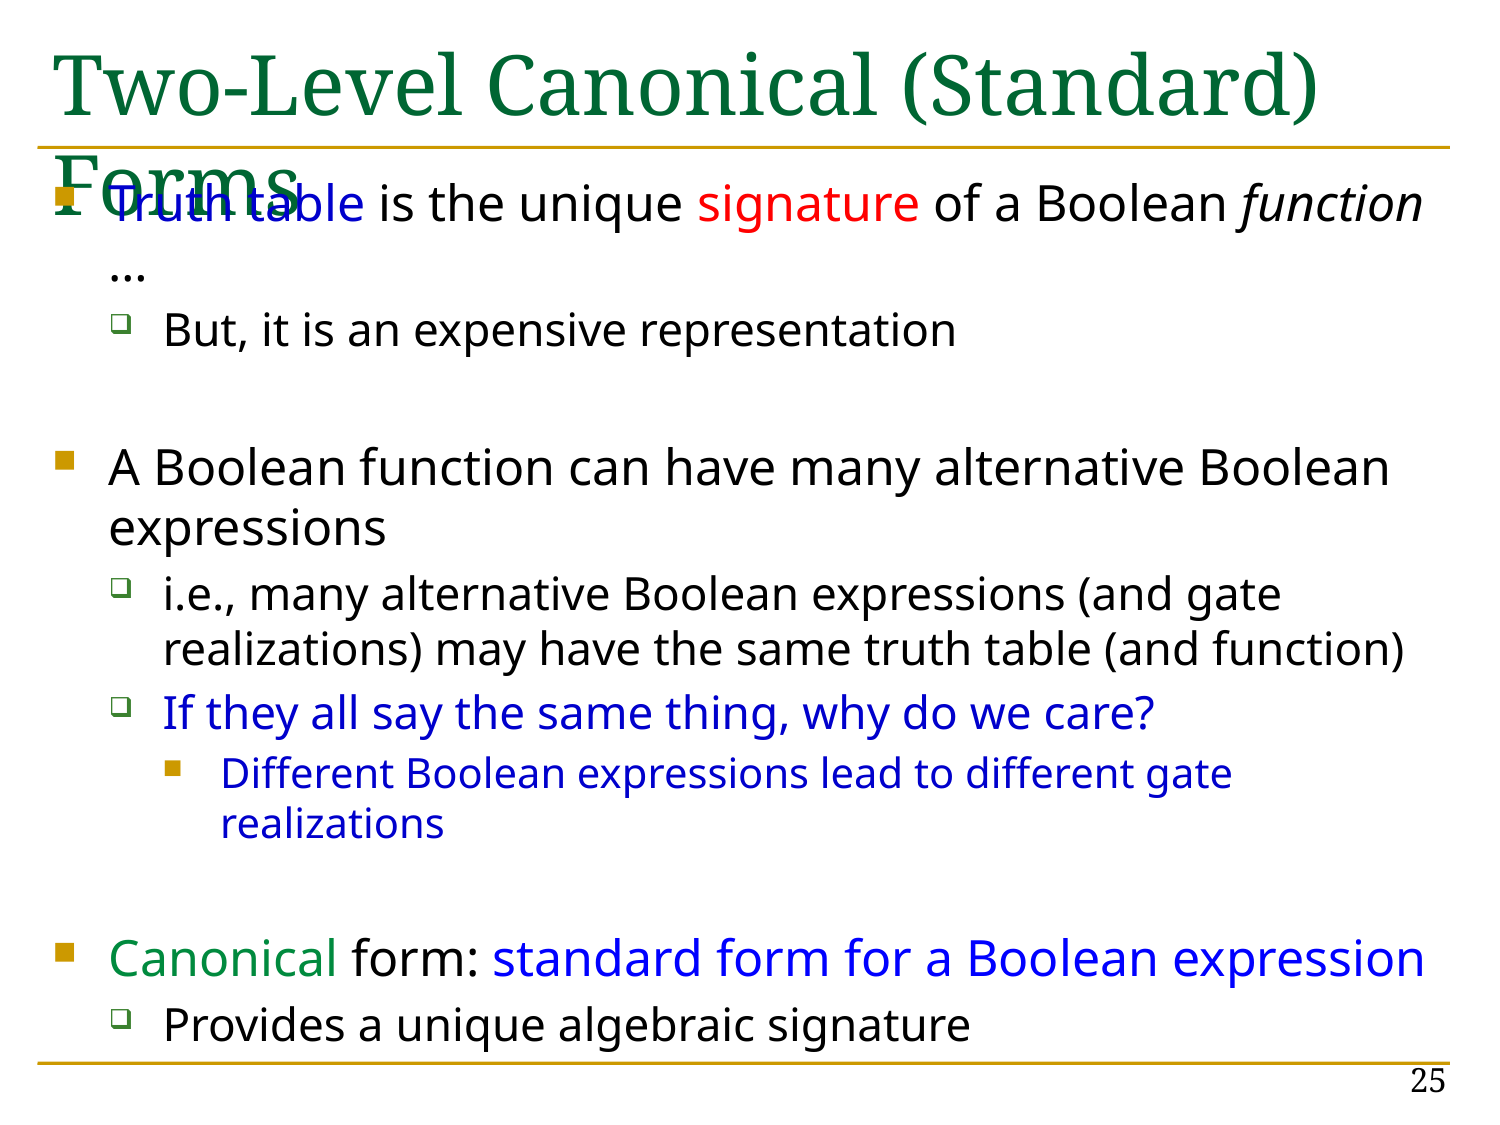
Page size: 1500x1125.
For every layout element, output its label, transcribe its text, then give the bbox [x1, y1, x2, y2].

title Two-Level Canonical (Standard) Forms [37, 24, 1450, 163]
list Truth table is the unique signature of a Boolean function … But, it is an expensive representation A Boolean function can have many alternative Boolean expressions i.e., many alternative Boolean expressions (and gate realizations) may have the same truth table (and function) If they all say the same thing, why do we care? Different Boolean expressions lead to different gate realizations Canonical form: standard form for a Boolean expression Provides a unique algebraic signature [37, 163, 1450, 1016]
slide_number 25 [1111, 1036, 1462, 1112]
